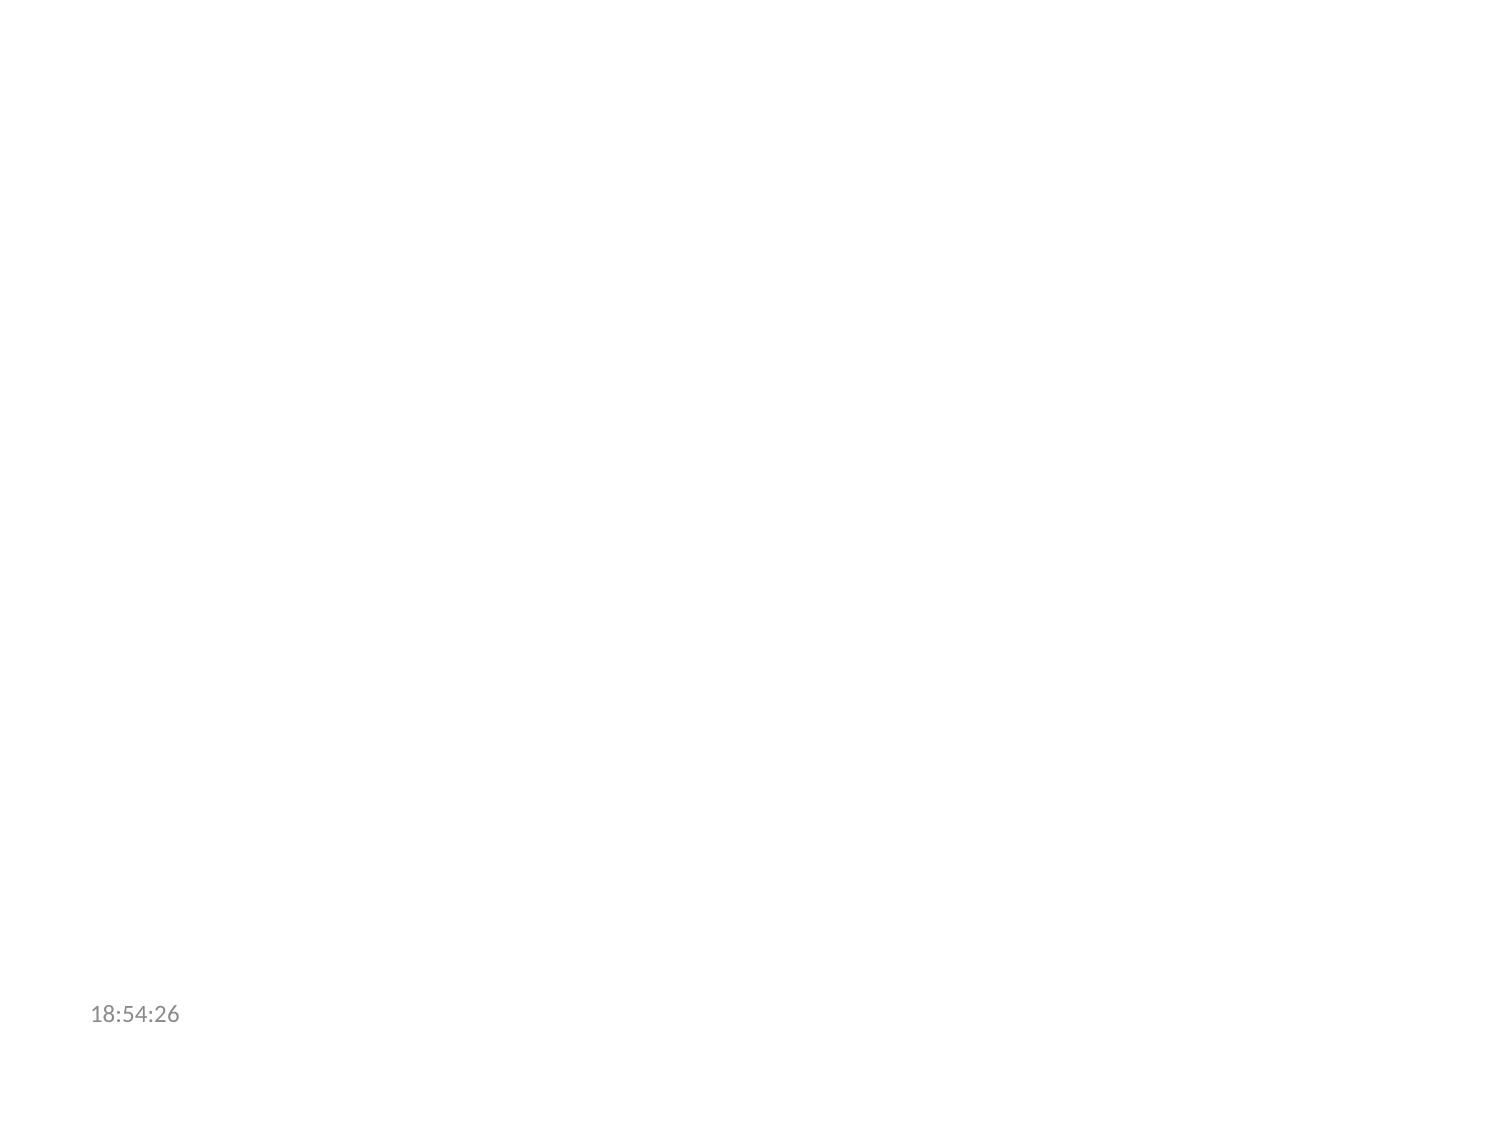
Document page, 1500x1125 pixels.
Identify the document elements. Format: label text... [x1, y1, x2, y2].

text_box 15:35:09 [75, 982, 425, 1043]
